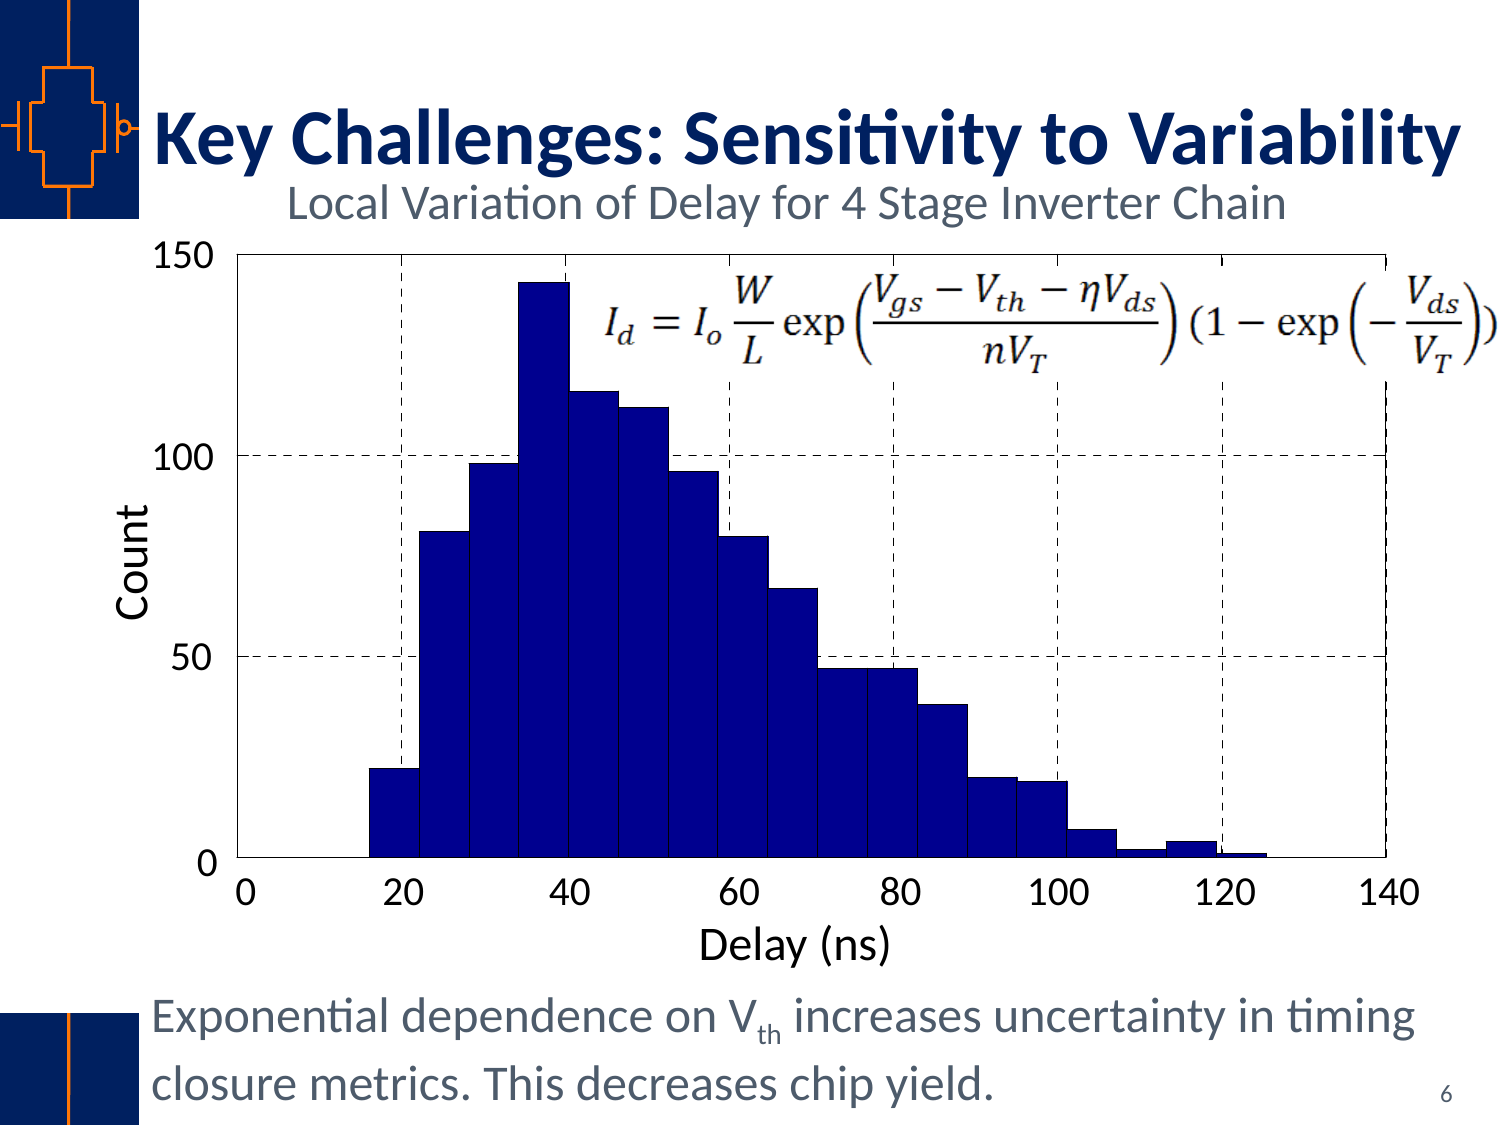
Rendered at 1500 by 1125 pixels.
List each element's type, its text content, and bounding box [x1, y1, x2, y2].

slide_number 6 [1425, 1062, 1488, 1123]
text_box Local Variation of Delay for 4 Stage Inverter Chain [272, 162, 1303, 215]
title Key Challenges: Sensitivity to Variability [139, 0, 1500, 188]
picture [604, 271, 1500, 384]
text_box Exponential dependence on Vth increases uncertainty in timing closure metrics. This decreases chip yield. [136, 1023, 1500, 1118]
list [0, 218, 1500, 1013]
